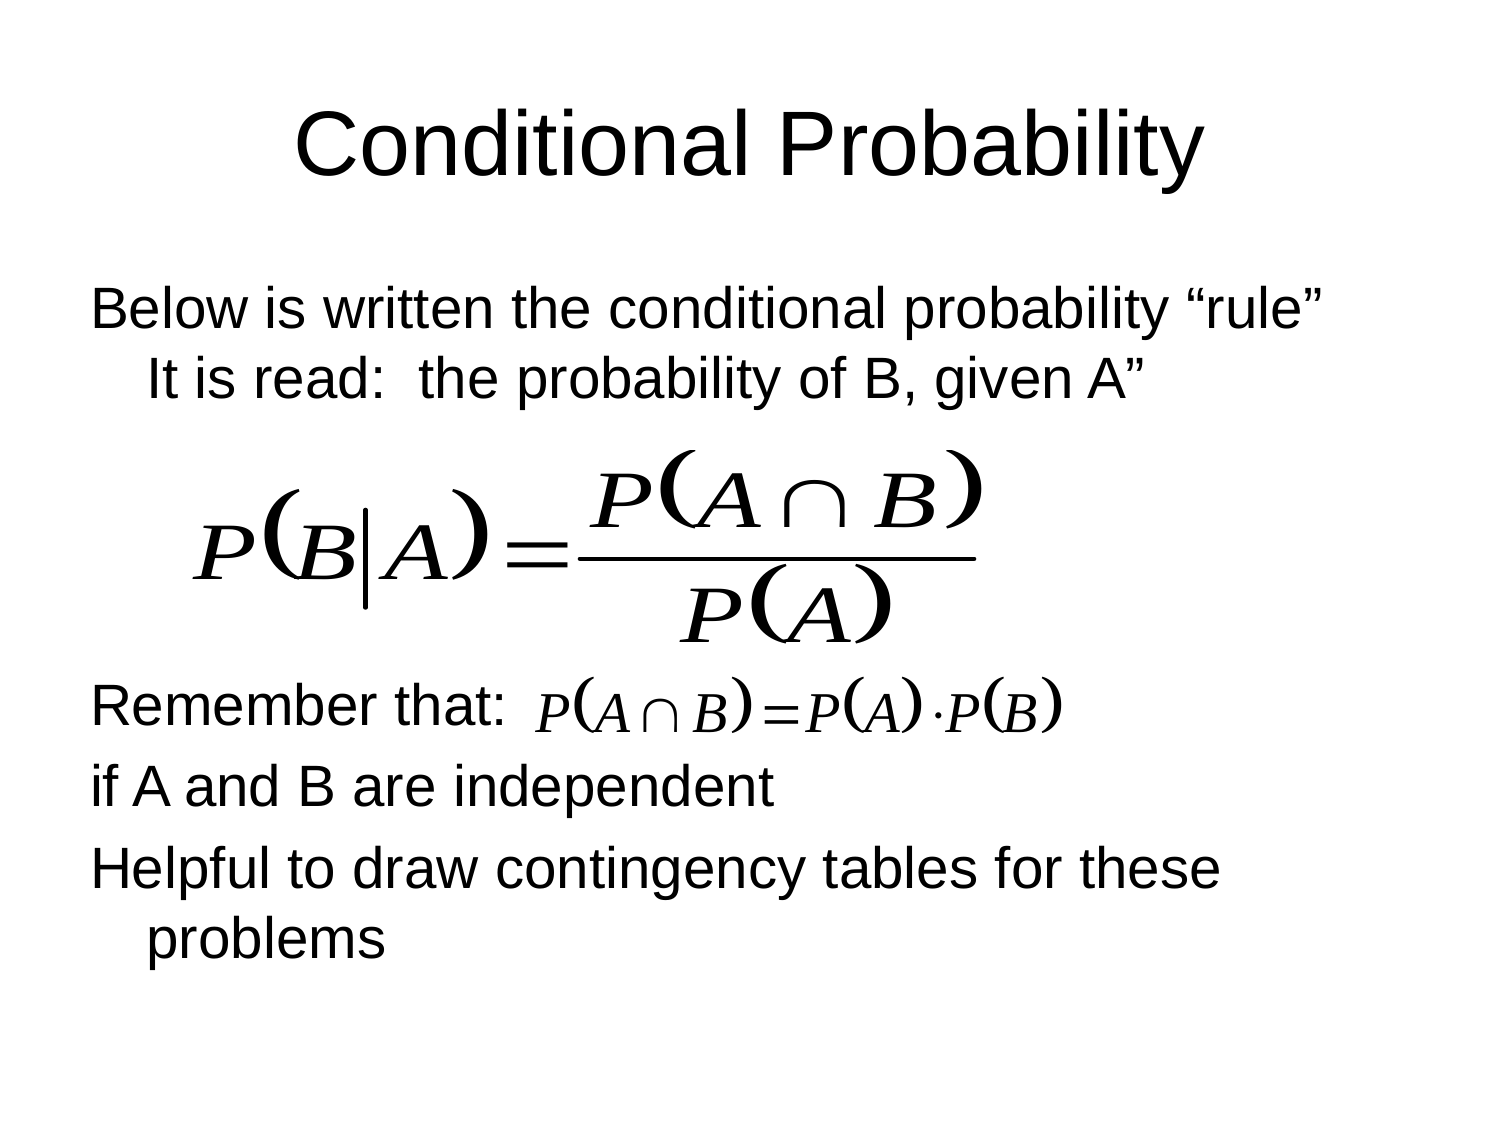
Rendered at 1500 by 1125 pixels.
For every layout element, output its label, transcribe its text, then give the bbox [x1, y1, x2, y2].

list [524, 674, 1064, 757]
list Below is written the conditional probability “rule” It is read: the probability of B, given A” Remember that: if A and B are independent Helpful to draw contingency tables for these problems [74, 262, 1401, 1006]
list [174, 449, 1001, 675]
title Conditional Probability [74, 44, 1426, 233]
